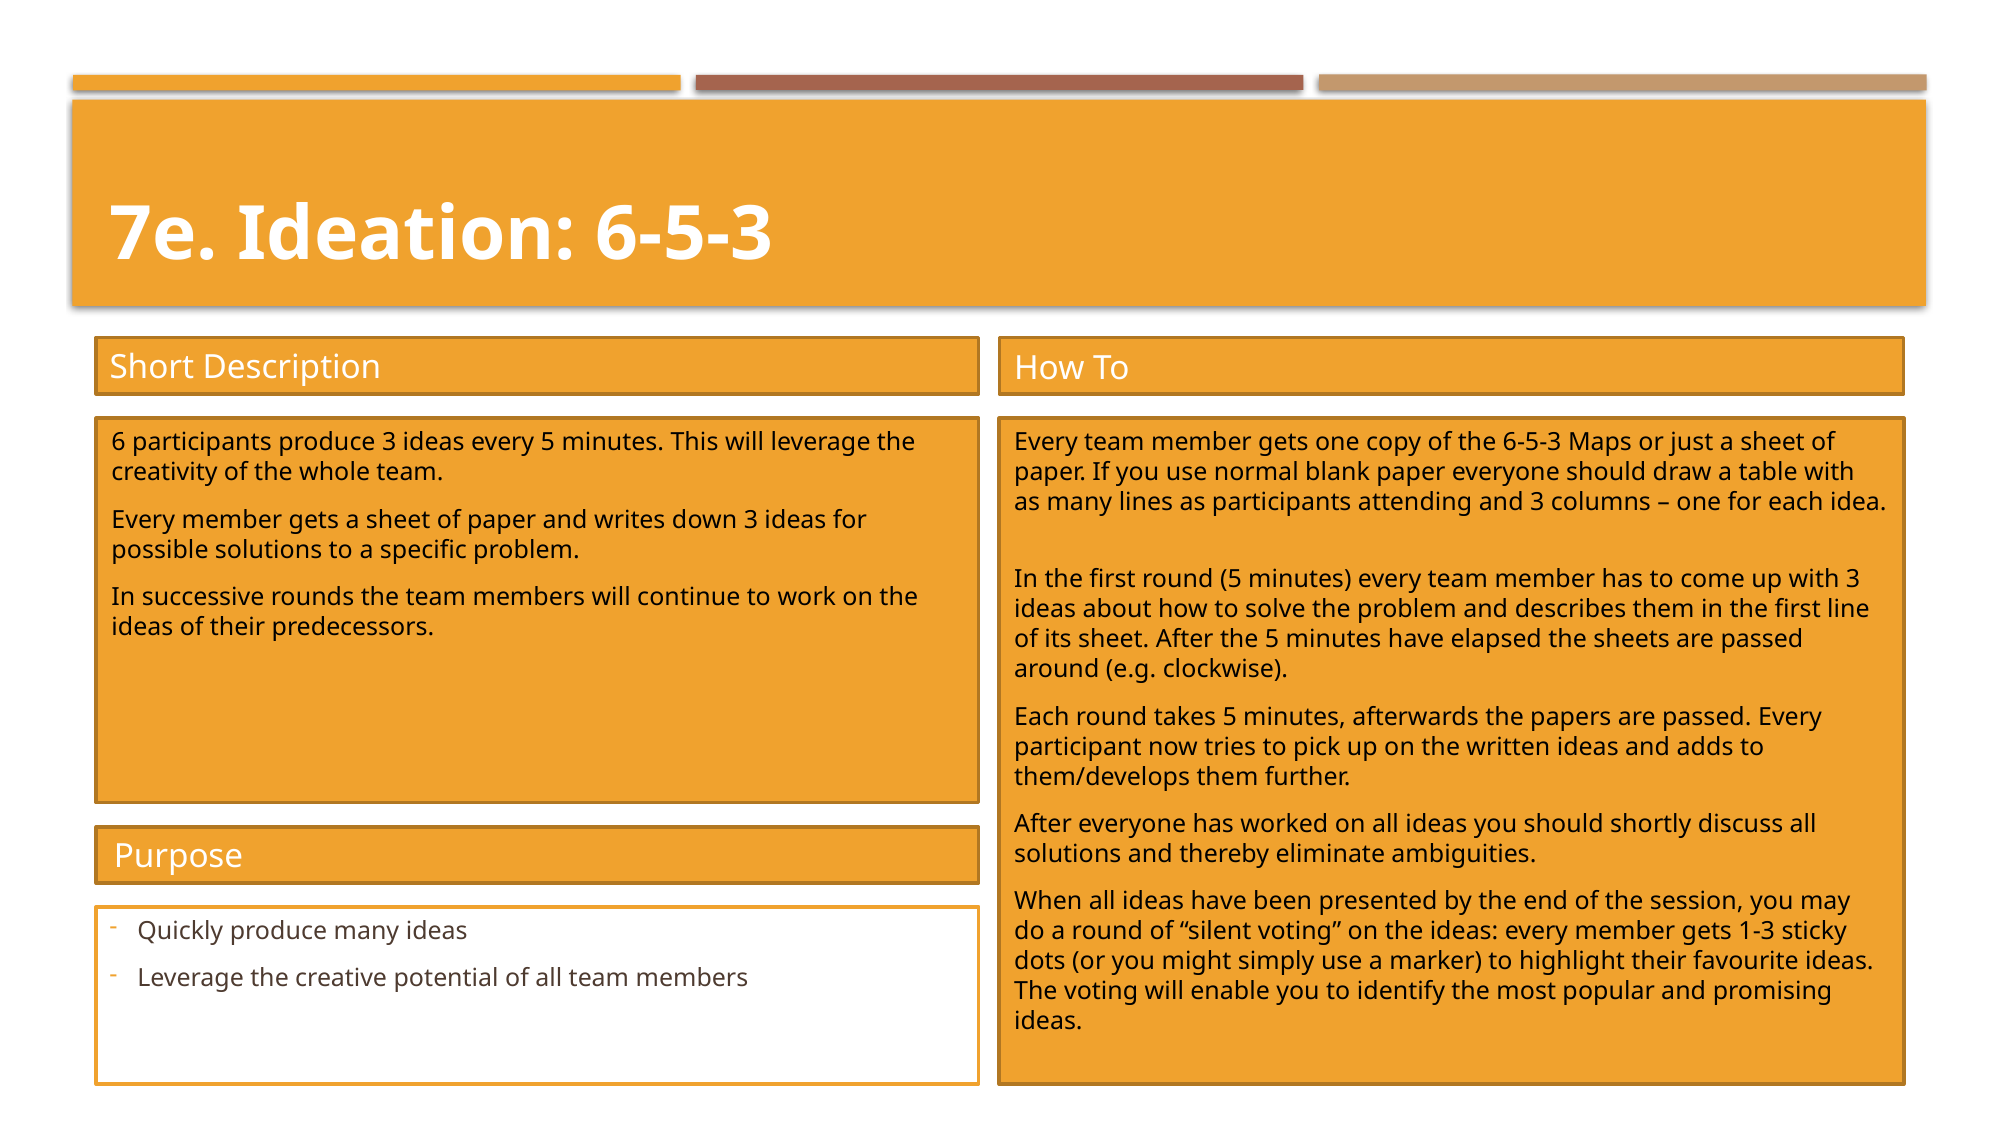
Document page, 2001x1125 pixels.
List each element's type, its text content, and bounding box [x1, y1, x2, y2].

list 6 participants produce 3 ideas every 5 minutes. This will leverage the creativity of the whole team. Every member gets a sheet of paper and writes down 3 ideas for possible solutions to a specific problem. In successive rounds the team members will continue to work on the ideas of their predecessors. [96, 418, 979, 803]
title 7e. Ideation: 6-5-3 [94, 119, 1904, 282]
list How To [999, 338, 1904, 395]
list Purpose [98, 826, 982, 883]
list Every team member gets one copy of the 6-5-3 Maps or just a sheet of paper. If you use normal blank paper everyone should draw a table with as many lines as participants attending and 3 columns – one for each idea. In the first round (5 minutes) every team member has to come up with 3 ideas about how to solve the problem and describes them in the first line of its sheet. After the 5 minutes have elapsed the sheets are passed around (e.g. clockwise). Each round takes 5 minutes, afterwards the papers are passed. Every participant now tries to pick up on the written ideas and adds to them/develops them further. After everyone has worked on all ideas you should shortly discuss all solutions and thereby eliminate ambiguities. When all ideas have been presented by the end of the session, you may do a round of “silent voting” on the ideas: every member gets 1-3 sticky dots (or you might simply use a marker) to highlight their favourite ideas. The voting will enable you to identify the most popular and promising ideas. [999, 418, 1904, 1085]
list Quickly produce many ideas Leverage the creative potential of all team members [94, 906, 977, 1085]
list Short Description [94, 337, 977, 394]
